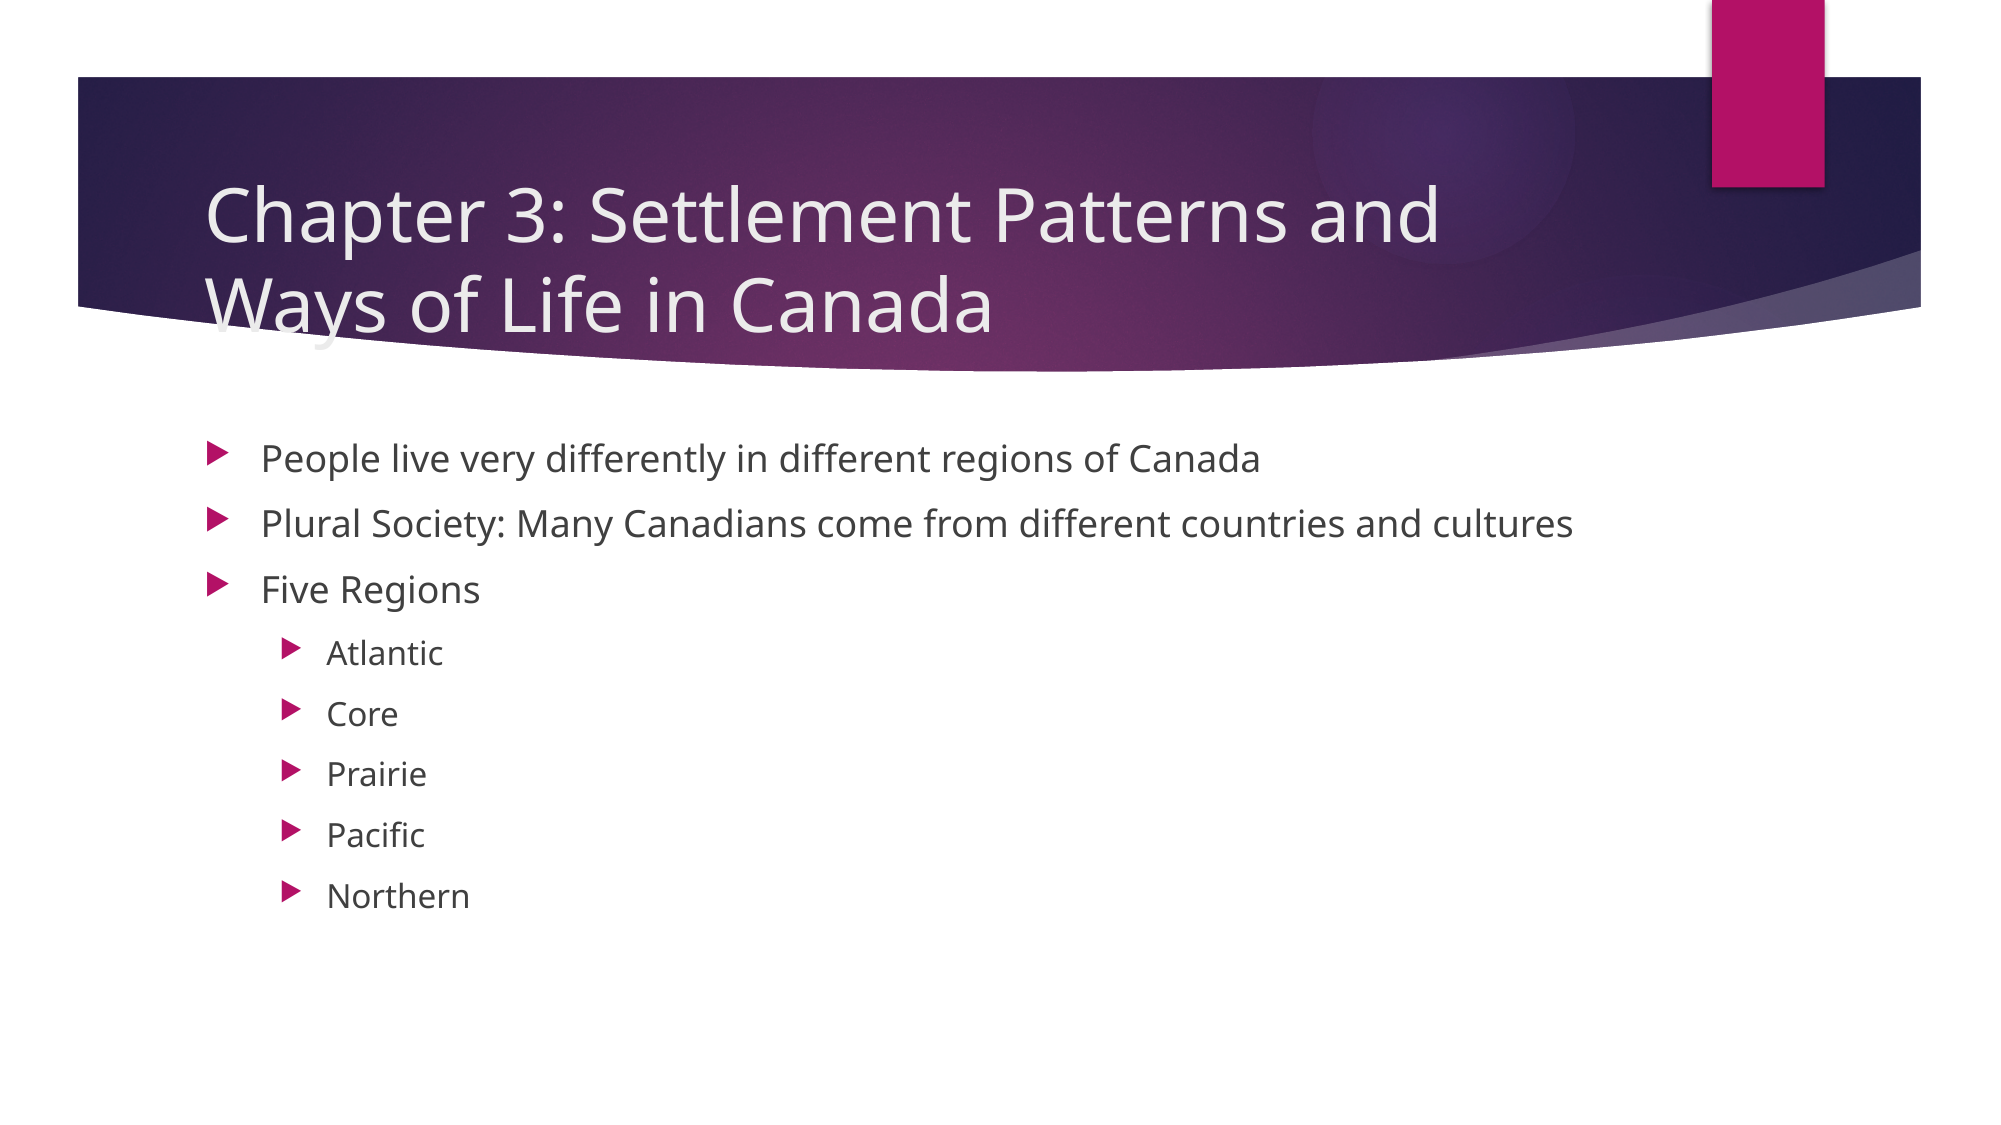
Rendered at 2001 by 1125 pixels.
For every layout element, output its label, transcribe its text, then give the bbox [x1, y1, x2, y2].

list People live very differently in different regions of Canada Plural Society: Many Canadians come from different countries and cultures Five Regions Atlantic Core Prairie Pacific Northern [189, 427, 1638, 988]
title Chapter 3: Settlement Patterns and Ways of Life in Canada [189, 159, 1627, 355]
